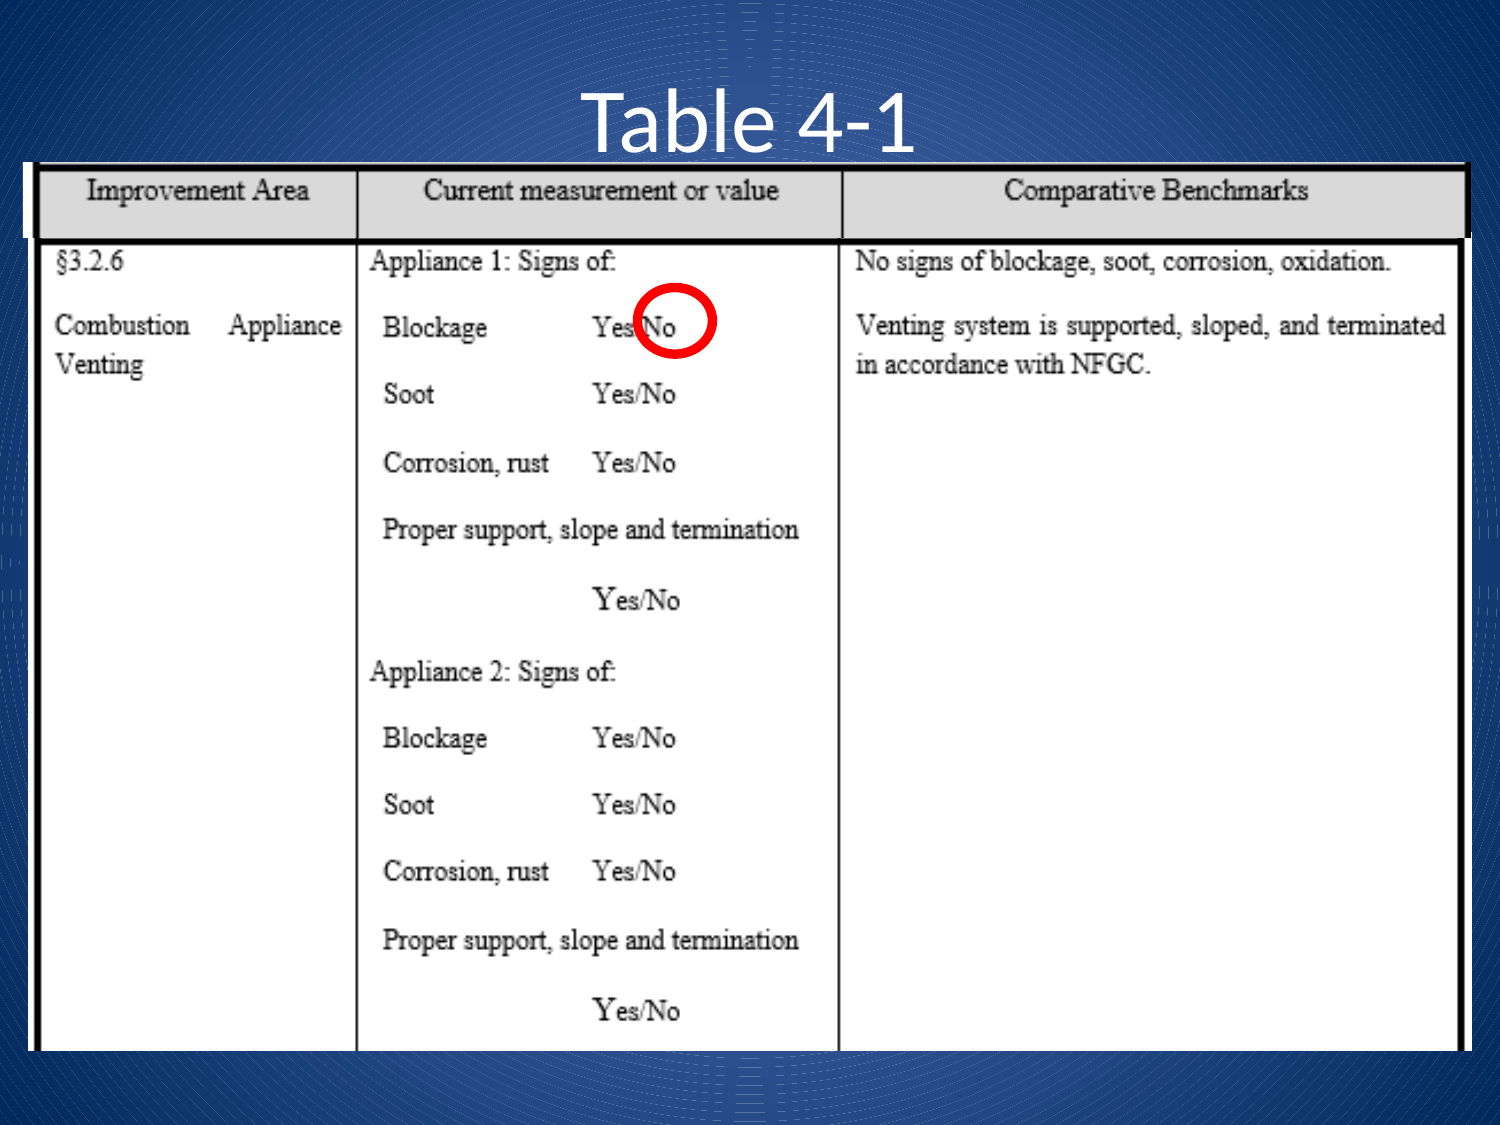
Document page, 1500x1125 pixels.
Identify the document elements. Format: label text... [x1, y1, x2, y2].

picture [22, 162, 1472, 238]
title Table 4-1 [75, 0, 1425, 160]
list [28, 245, 1472, 1052]
